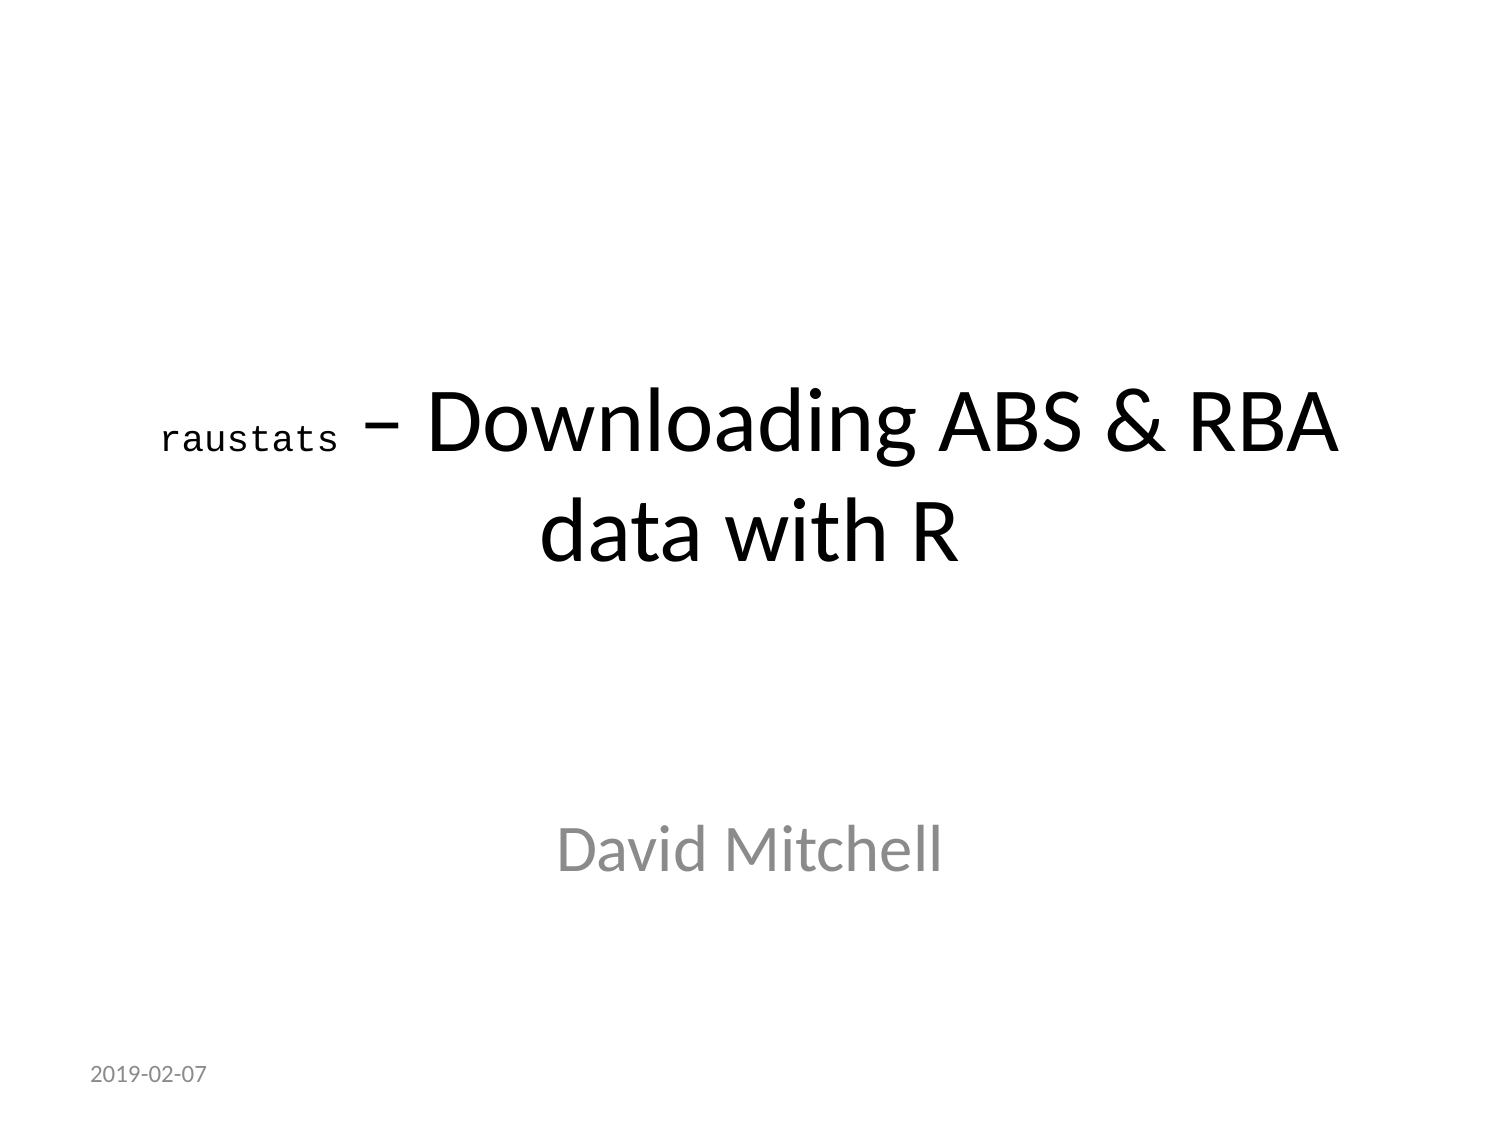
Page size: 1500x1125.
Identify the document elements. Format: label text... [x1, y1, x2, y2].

title raustats – Downloading ABS & RBA data with R [112, 349, 1388, 591]
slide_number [75, 1042, 425, 1103]
subtitle David Mitchell [225, 637, 1275, 925]
